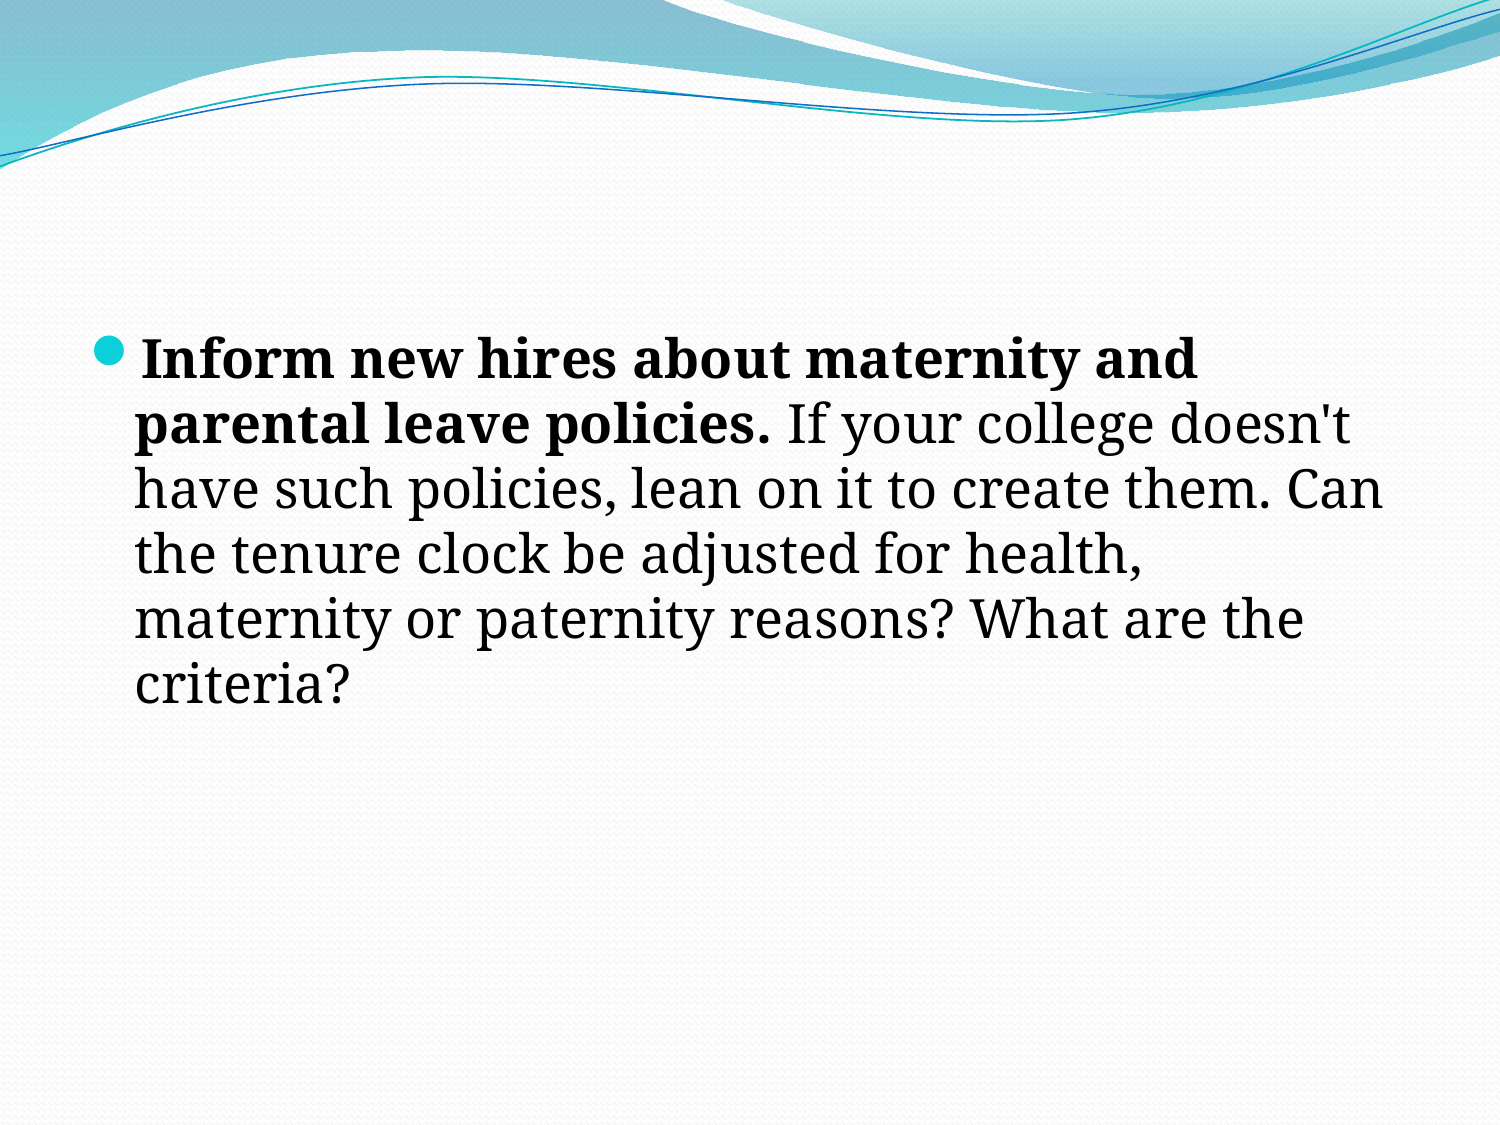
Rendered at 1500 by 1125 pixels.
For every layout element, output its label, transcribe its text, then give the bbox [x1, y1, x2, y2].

list Inform new hires about maternity and parental leave policies. If your college doesn't have such policies, lean on it to create them. Can the tenure clock be adjusted for health, maternity or paternity reasons? What are the criteria? [75, 317, 1425, 1038]
